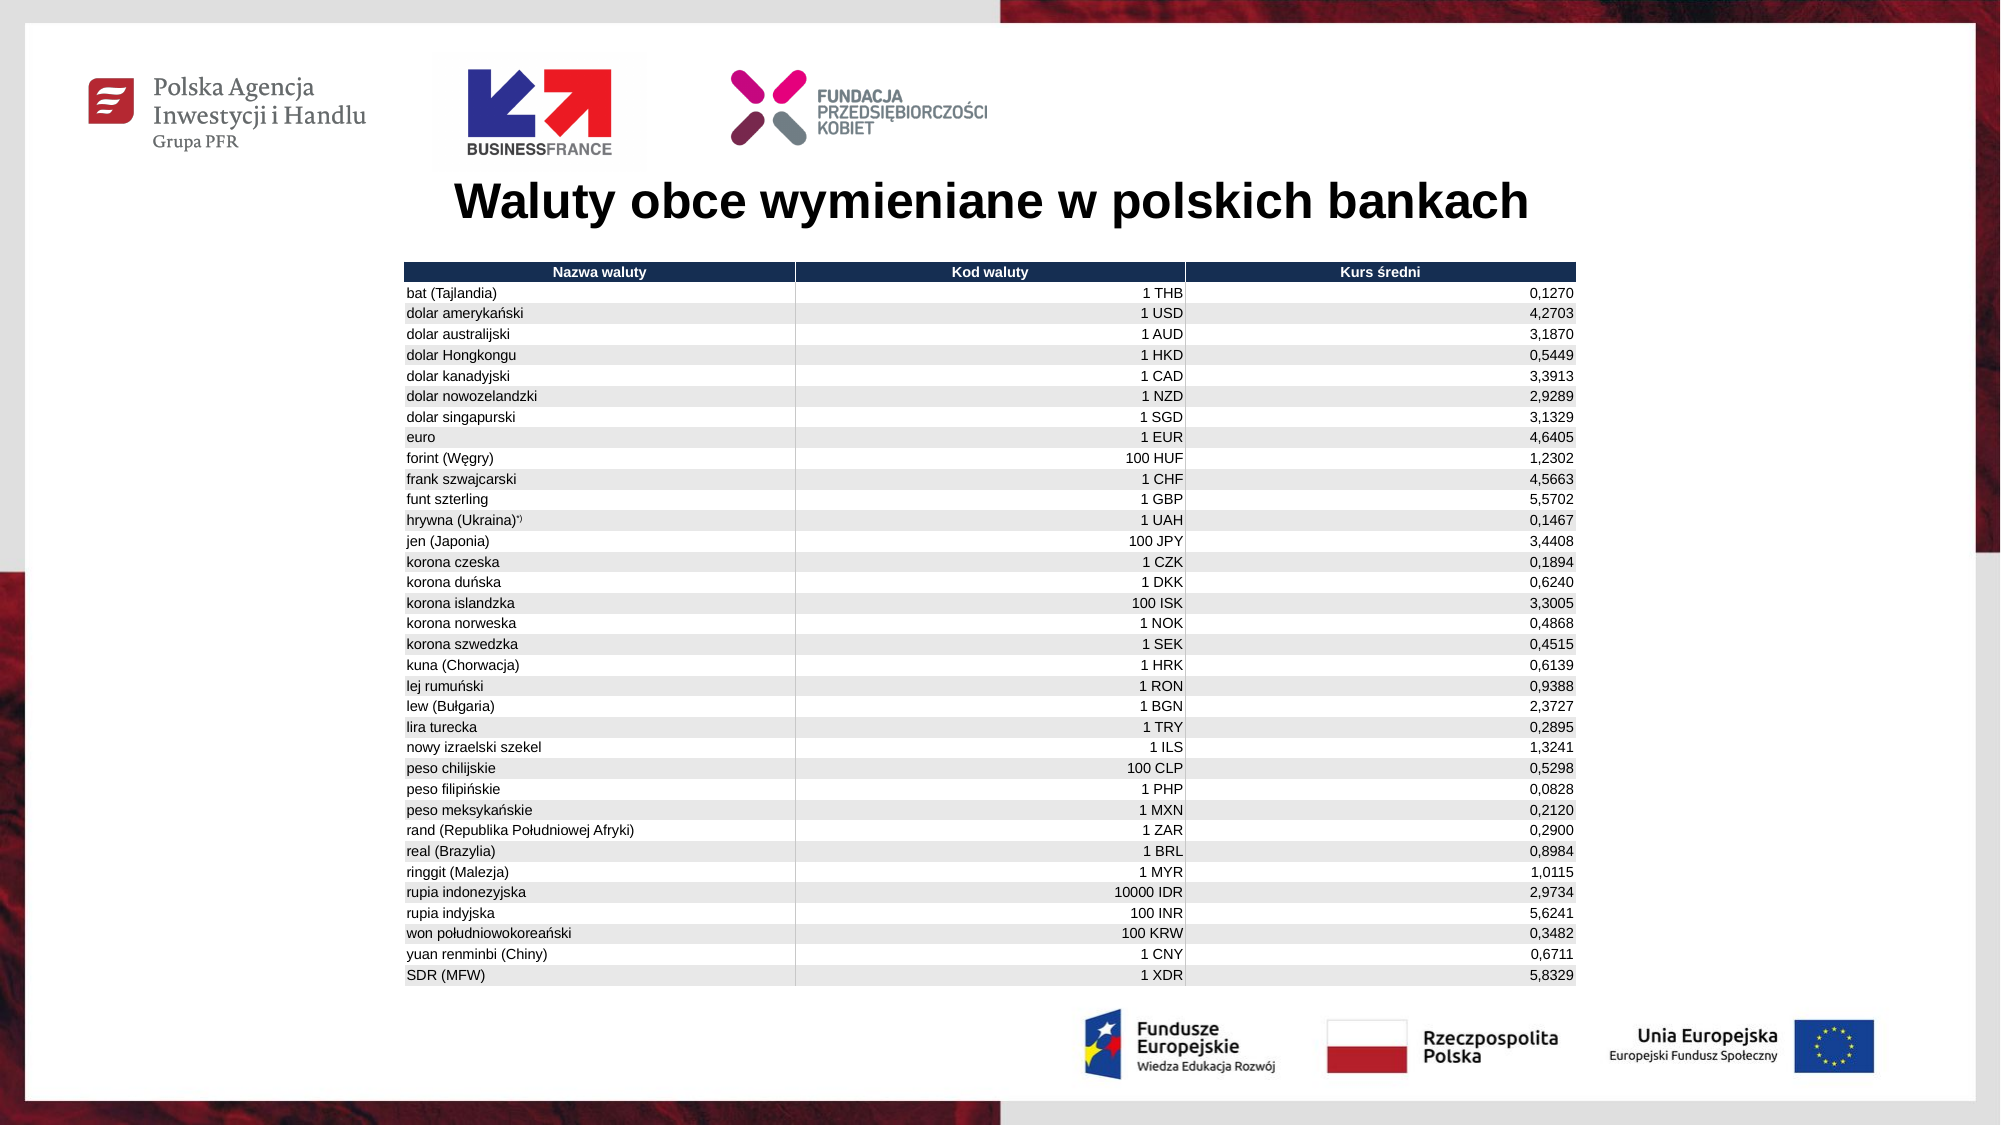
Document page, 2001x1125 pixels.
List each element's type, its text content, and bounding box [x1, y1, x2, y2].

table_cell 0,5298 [1186, 758, 1576, 779]
table_cell peso meksykańskie [405, 800, 795, 820]
table_cell korona islandzka [405, 593, 795, 614]
table_cell nowy izraelski szekel [405, 738, 795, 758]
table_cell 100 HUF [796, 448, 1185, 469]
table_cell 100 CLP [796, 758, 1185, 779]
table_cell won południowokoreański [405, 924, 795, 944]
table_cell 3,3005 [1186, 593, 1576, 614]
table_cell 0,1894 [1186, 552, 1576, 572]
table_cell 1 ILS [796, 738, 1185, 758]
table_cell 1 ZAR [796, 820, 1185, 841]
table_cell 1 PHP [796, 779, 1185, 800]
table_cell 1 THB [796, 283, 1185, 303]
table_cell 100 INR [796, 903, 1185, 924]
table_cell 1 XDR [796, 965, 1185, 986]
table_cell 1 DKK [796, 572, 1185, 593]
table_cell 2,9289 [1186, 386, 1576, 407]
table_cell 1,3241 [1186, 738, 1576, 758]
table_cell 3,4408 [1186, 531, 1576, 552]
table_cell rand (Republika Południowej Afryki) [405, 820, 795, 841]
table_cell 1 TRY [796, 717, 1185, 738]
table_cell 100 KRW [796, 924, 1185, 944]
table_cell 1 HRK [796, 655, 1185, 676]
table_cell 1 SGD [796, 407, 1185, 427]
table_cell 1 GBP [796, 490, 1185, 510]
table_cell peso filipińskie [405, 779, 795, 800]
table_cell lej rumuński [405, 676, 795, 696]
table_header Nazwa waluty [405, 263, 795, 282]
table_cell SDR (MFW) [405, 965, 795, 986]
table_cell 3,3913 [1186, 365, 1576, 386]
table_cell 0,5449 [1186, 345, 1576, 365]
table_cell 1 BGN [796, 696, 1185, 717]
table_cell 1 HKD [796, 345, 1185, 365]
table_cell 5,5702 [1186, 490, 1576, 510]
table_cell dolar nowozelandzki [405, 386, 795, 407]
table_cell 0,4515 [1186, 634, 1576, 655]
table_cell lira turecka [405, 717, 795, 738]
table_cell 0,8984 [1186, 841, 1576, 862]
table_cell 4,5663 [1186, 469, 1576, 490]
table_cell korona szwedzka [405, 634, 795, 655]
table_cell 1 RON [796, 676, 1185, 696]
table_cell hrywna (Ukraina)*) [405, 510, 795, 531]
table_header Kod waluty [796, 263, 1185, 282]
table_cell forint (Węgry) [405, 448, 795, 469]
table_cell 0,2120 [1186, 800, 1576, 820]
table_cell 0,6240 [1186, 572, 1576, 593]
table_cell korona czeska [405, 552, 795, 572]
table_cell ringgit (Malezja) [405, 862, 795, 882]
table_cell rupia indyjska [405, 903, 795, 924]
table_cell korona norweska [405, 614, 795, 634]
table_cell 1 MXN [796, 800, 1185, 820]
table_cell 4,2703 [1186, 303, 1576, 324]
table_cell 1 SEK [796, 634, 1185, 655]
table_cell 1 BRL [796, 841, 1185, 862]
table_cell 3,1870 [1186, 324, 1576, 345]
table_cell 1,0115 [1186, 862, 1576, 882]
table_cell peso chilijskie [405, 758, 795, 779]
table_cell 1 MYR [796, 862, 1185, 882]
table_cell 1 EUR [796, 427, 1185, 448]
title Waluty obce wymieniane w polskich bankach [163, 139, 1837, 266]
table_cell 5,8329 [1186, 965, 1576, 986]
table_cell 3,1329 [1186, 407, 1576, 427]
table_cell 2,9734 [1186, 882, 1576, 903]
table_cell dolar australijski [405, 324, 795, 345]
table_cell 1 USD [796, 303, 1185, 324]
table_cell 100 ISK [796, 593, 1185, 614]
table_cell dolar kanadyjski [405, 365, 795, 386]
table_cell rupia indonezyjska [405, 882, 795, 903]
table_cell 1 CZK [796, 552, 1185, 572]
table_cell 0,6139 [1186, 655, 1576, 676]
table_cell 1 CHF [796, 469, 1185, 490]
table_cell frank szwajcarski [405, 469, 795, 490]
table_cell 10000 IDR [796, 882, 1185, 903]
table_cell 1 UAH [796, 510, 1185, 531]
table_cell 1 CAD [796, 365, 1185, 386]
table_cell lew (Bułgaria) [405, 696, 795, 717]
table_cell kuna (Chorwacja) [405, 655, 795, 676]
table_cell yuan renminbi (Chiny) [405, 944, 795, 965]
table_cell funt szterling [405, 490, 795, 510]
table_cell bat (Tajlandia) [405, 283, 795, 303]
table_cell dolar amerykański [405, 303, 795, 324]
table_cell 1,2302 [1186, 448, 1576, 469]
table_cell korona duńska [405, 572, 795, 593]
table_header Kurs średni [1186, 263, 1575, 282]
picture [0, 0, 2001, 1125]
table_cell euro [405, 427, 795, 448]
table_cell dolar Hongkongu [405, 345, 795, 365]
table_cell 0,3482 [1186, 924, 1576, 944]
table_cell 4,6405 [1186, 427, 1576, 448]
table_cell 1 NZD [796, 386, 1185, 407]
table_cell 1 NOK [796, 614, 1185, 634]
table_cell 1 AUD [796, 324, 1185, 345]
table_cell 1 CNY [796, 944, 1185, 965]
table_cell 0,1467 [1186, 510, 1576, 531]
table_cell 0,9388 [1186, 676, 1576, 696]
table_cell 0,2895 [1186, 717, 1576, 738]
table_cell 0,1270 [1186, 283, 1576, 303]
table_cell dolar singapurski [405, 407, 795, 427]
table_cell 0,2900 [1186, 820, 1576, 841]
table_cell 5,6241 [1186, 903, 1576, 924]
table_cell jen (Japonia) [405, 531, 795, 552]
table_cell 0,6711 [1186, 944, 1576, 965]
table_cell 2,3727 [1186, 696, 1576, 717]
table_cell real (Brazylia) [405, 841, 795, 862]
table_cell 0,4868 [1186, 614, 1576, 634]
table_cell 0,0828 [1186, 779, 1576, 800]
table_cell 100 JPY [796, 531, 1185, 552]
